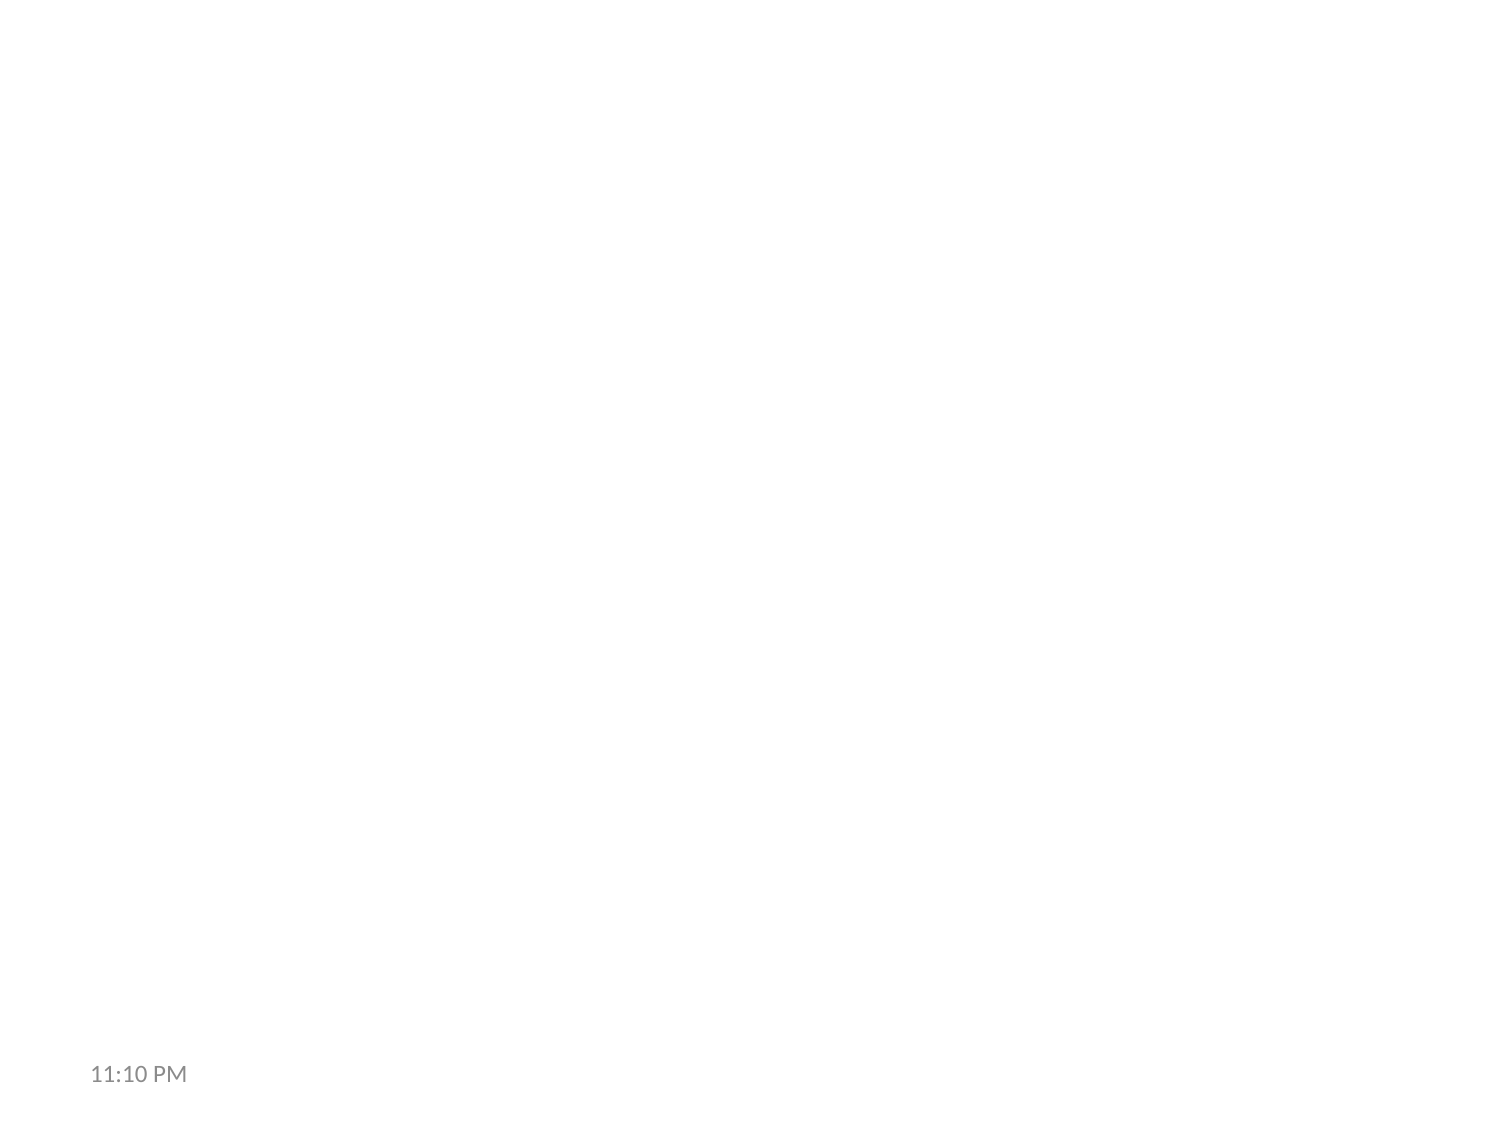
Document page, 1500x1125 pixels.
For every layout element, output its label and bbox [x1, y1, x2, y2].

slide_number [75, 1042, 425, 1103]
